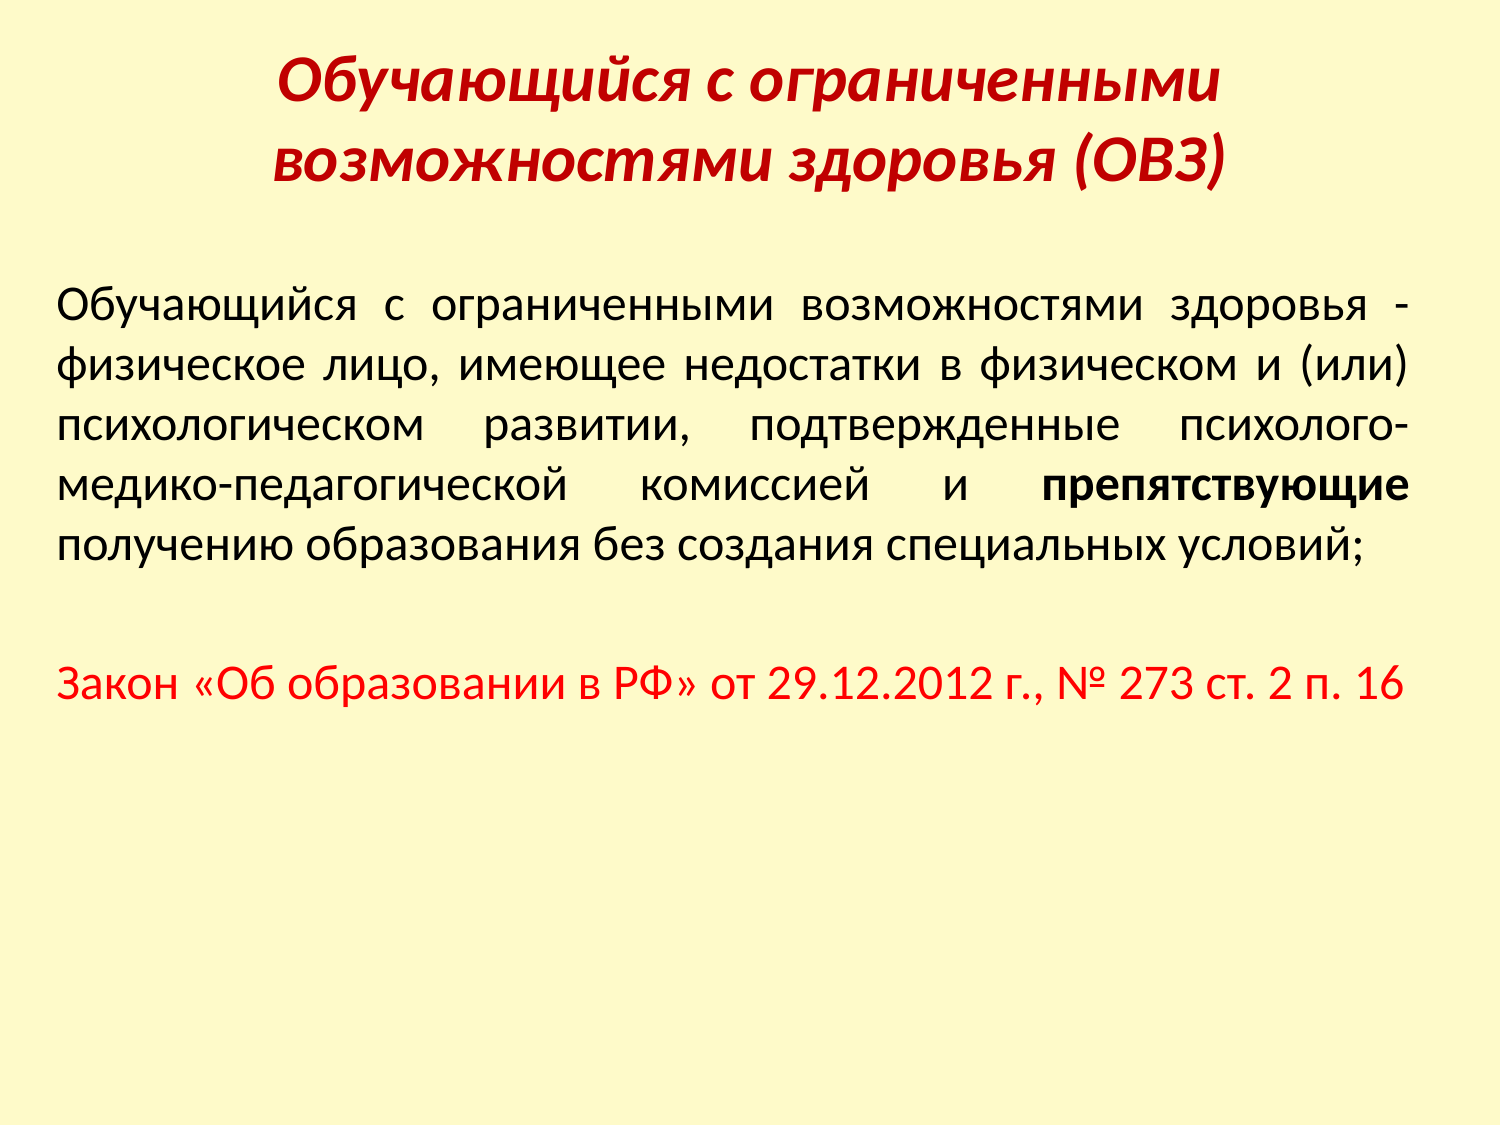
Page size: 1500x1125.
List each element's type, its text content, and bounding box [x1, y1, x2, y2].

list Обучающийся с ограниченными возможностями здоровья - физическое лицо, имеющее недостатки в физическом и (или) психологическом развитии, подтвержденные психолого-медико-педагогической комиссией и препятствующие получению образования без создания специальных условий; Закон «Об образовании в РФ» от 29.12.2012 г., № 273 ст. 2 п. 16 [41, 262, 1425, 1005]
title Обучающийся с ограниченными возможностями здоровья (ОВЗ) [75, 45, 1425, 185]
